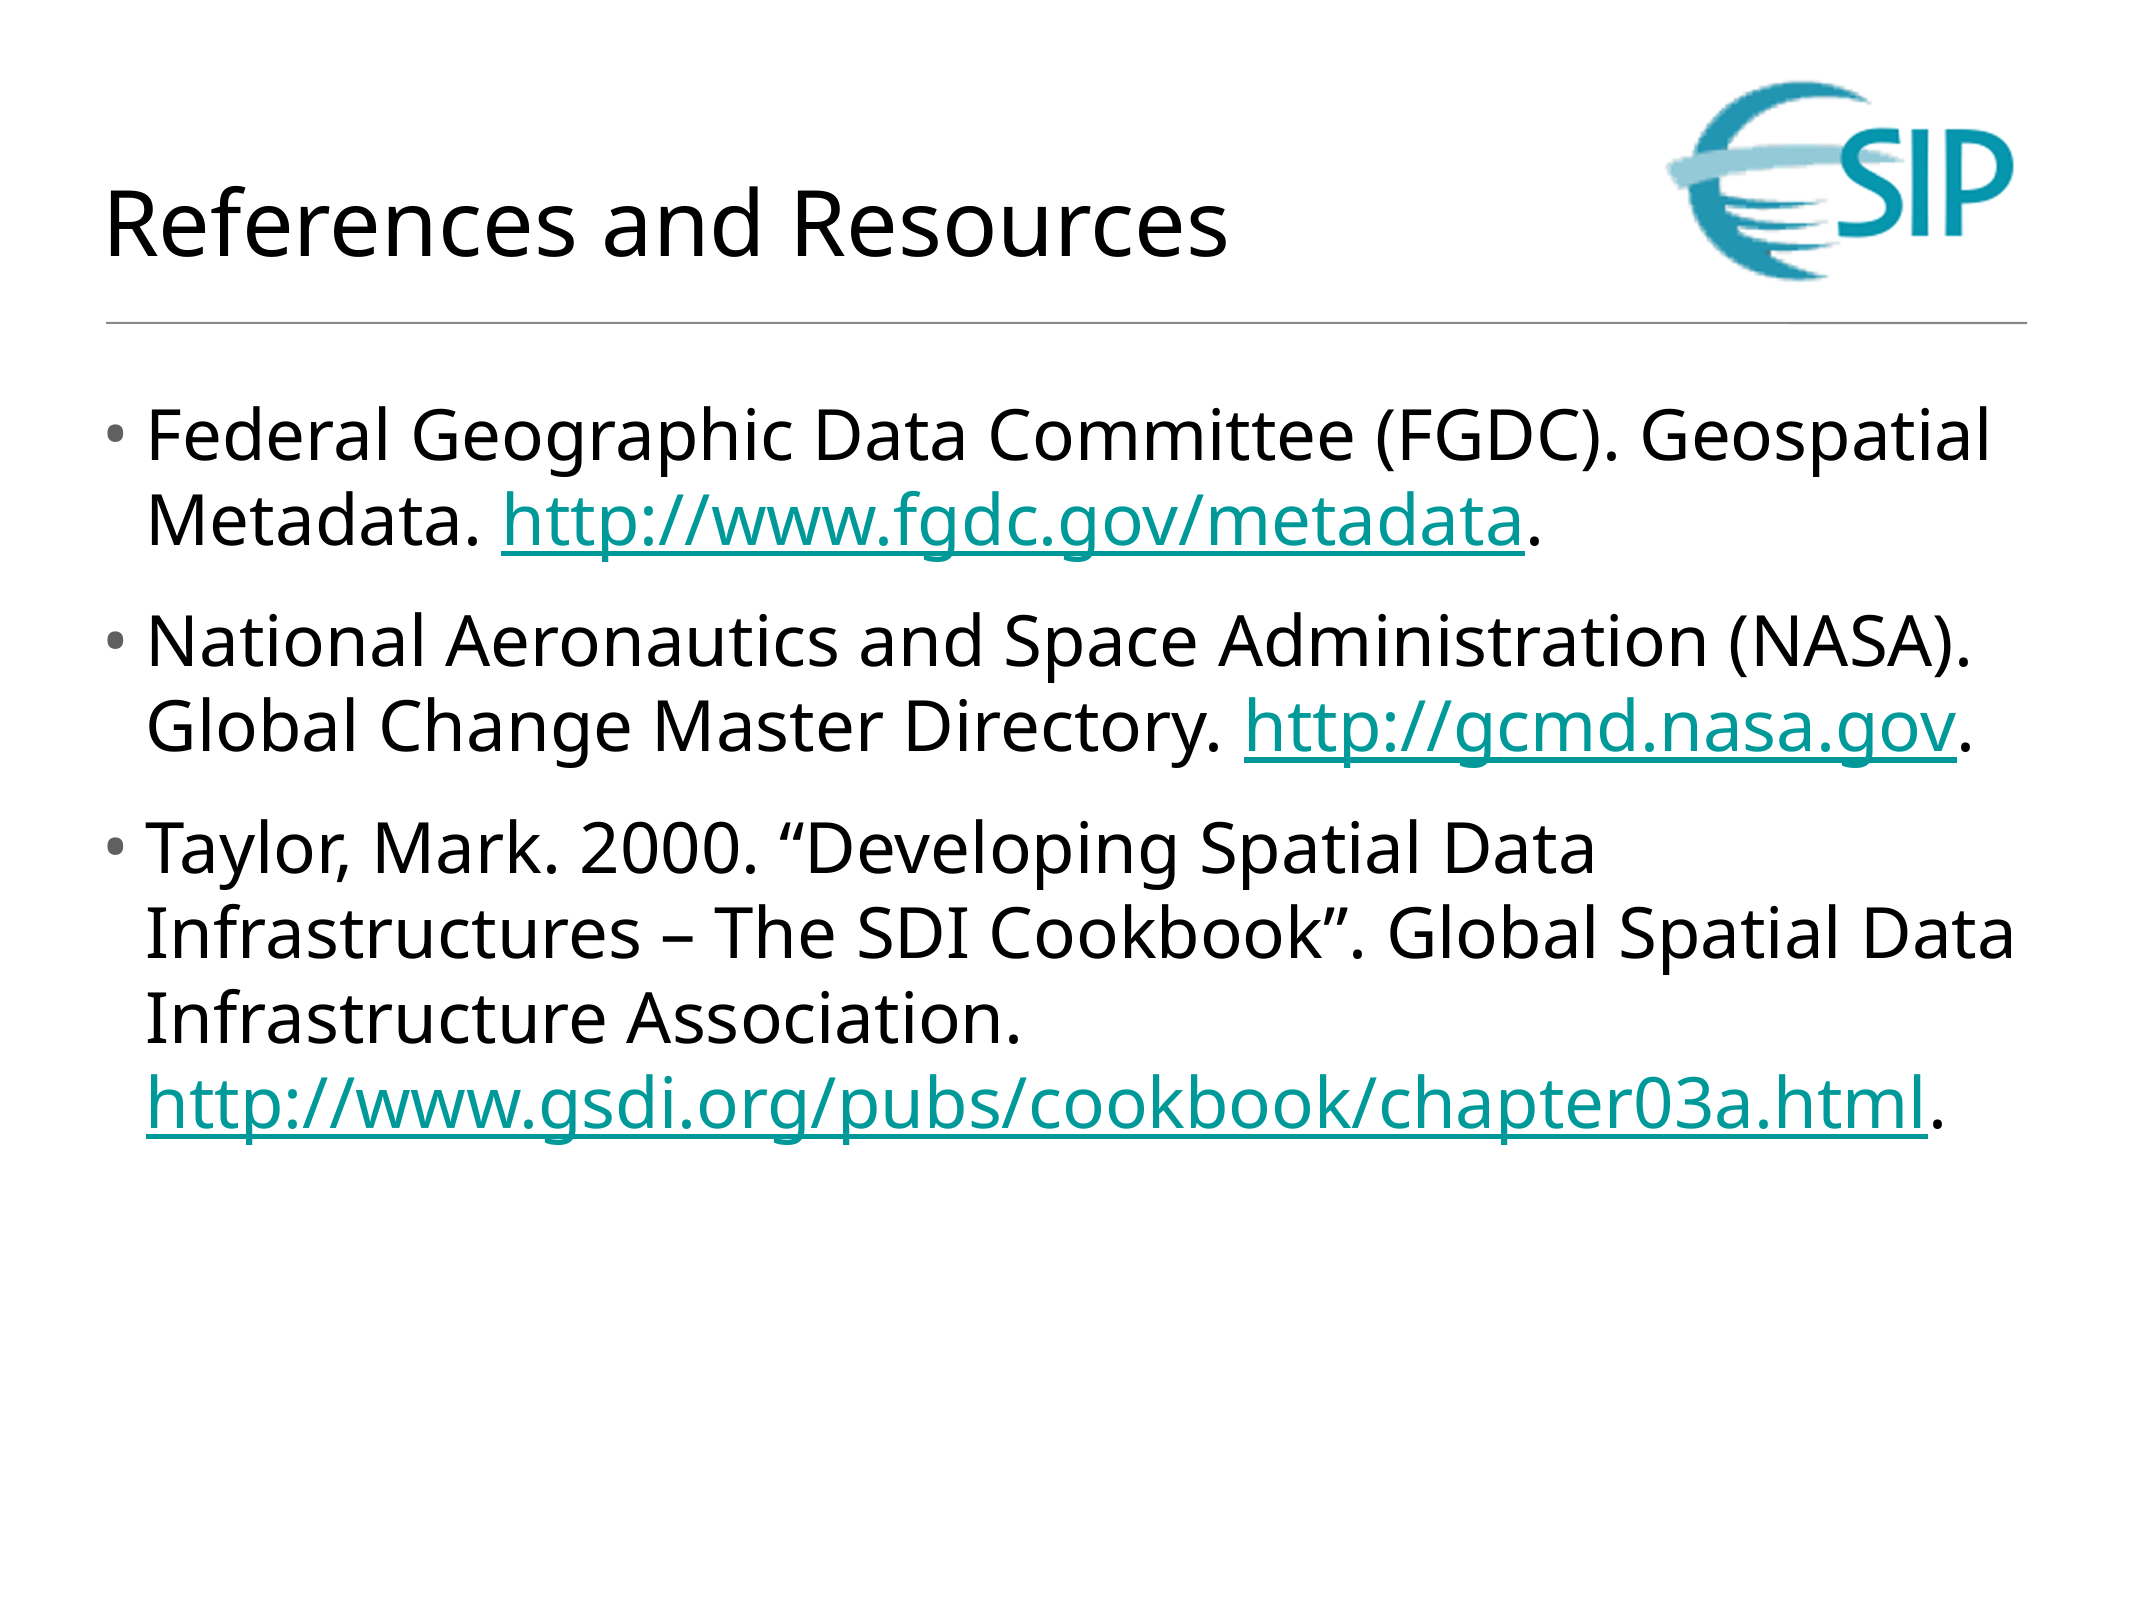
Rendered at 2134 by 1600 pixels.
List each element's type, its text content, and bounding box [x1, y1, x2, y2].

list Federal Geographic Data Committee (FGDC). Geospatial Metadata. http://www.fgdc.gov/metadata. National Aeronautics and Space Administration (NASA). Global Change Master Directory. http://gcmd.nasa.gov. Taylor, Mark. 2000. “Developing Spatial Data Infrastructures – The SDI Cookbook”. Global Spatial Data Infrastructure Association. http://www.gsdi.org/pubs/cookbook/chapter03a.html. [93, 380, 2040, 1459]
title References and Resources [93, 53, 2040, 284]
